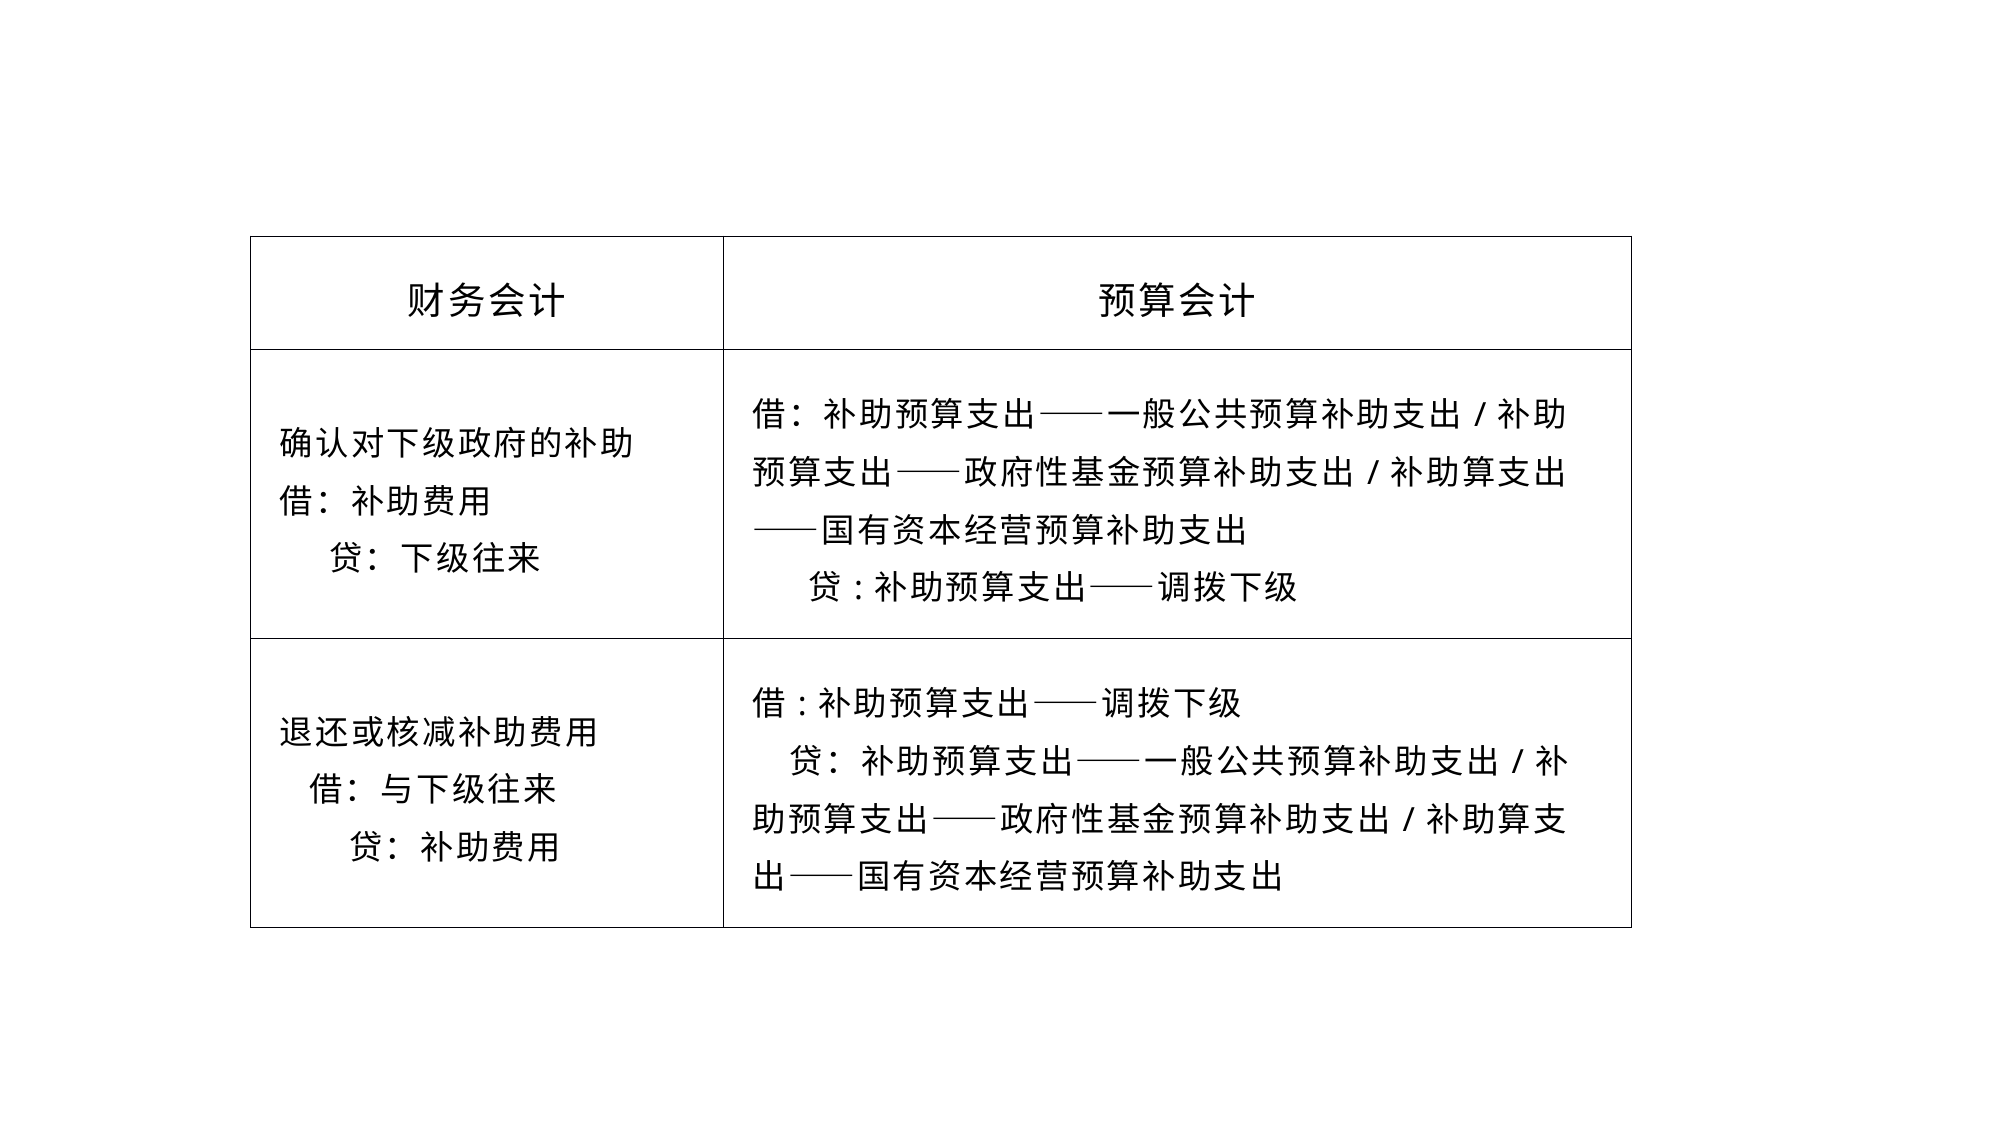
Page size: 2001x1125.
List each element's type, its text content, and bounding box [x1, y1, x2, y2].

table_cell 借：补助预算支出——一般公共预算补助支出/补助预算支出——政府性基金预算补助支出/补助算支出——国有资本经营预算补助支出 贷:补助预算支出——调拨下级 [724, 350, 1631, 638]
table_header 预算会计 [724, 237, 1631, 349]
table_cell 确认对下级政府的补助 借：补助费用 贷：下级往来 [251, 350, 723, 638]
table_cell 退还或核减补助费用 借：与下级往来 贷：补助费用 [251, 639, 723, 927]
table_header 财务会计 [251, 237, 723, 349]
table_cell 借:补助预算支出——调拨下级 贷：补助预算支出——一般公共预算补助支出/补助预算支出——政府性基金预算补助支出/补助算支出——国有资本经营预算补助支出 [724, 639, 1631, 927]
